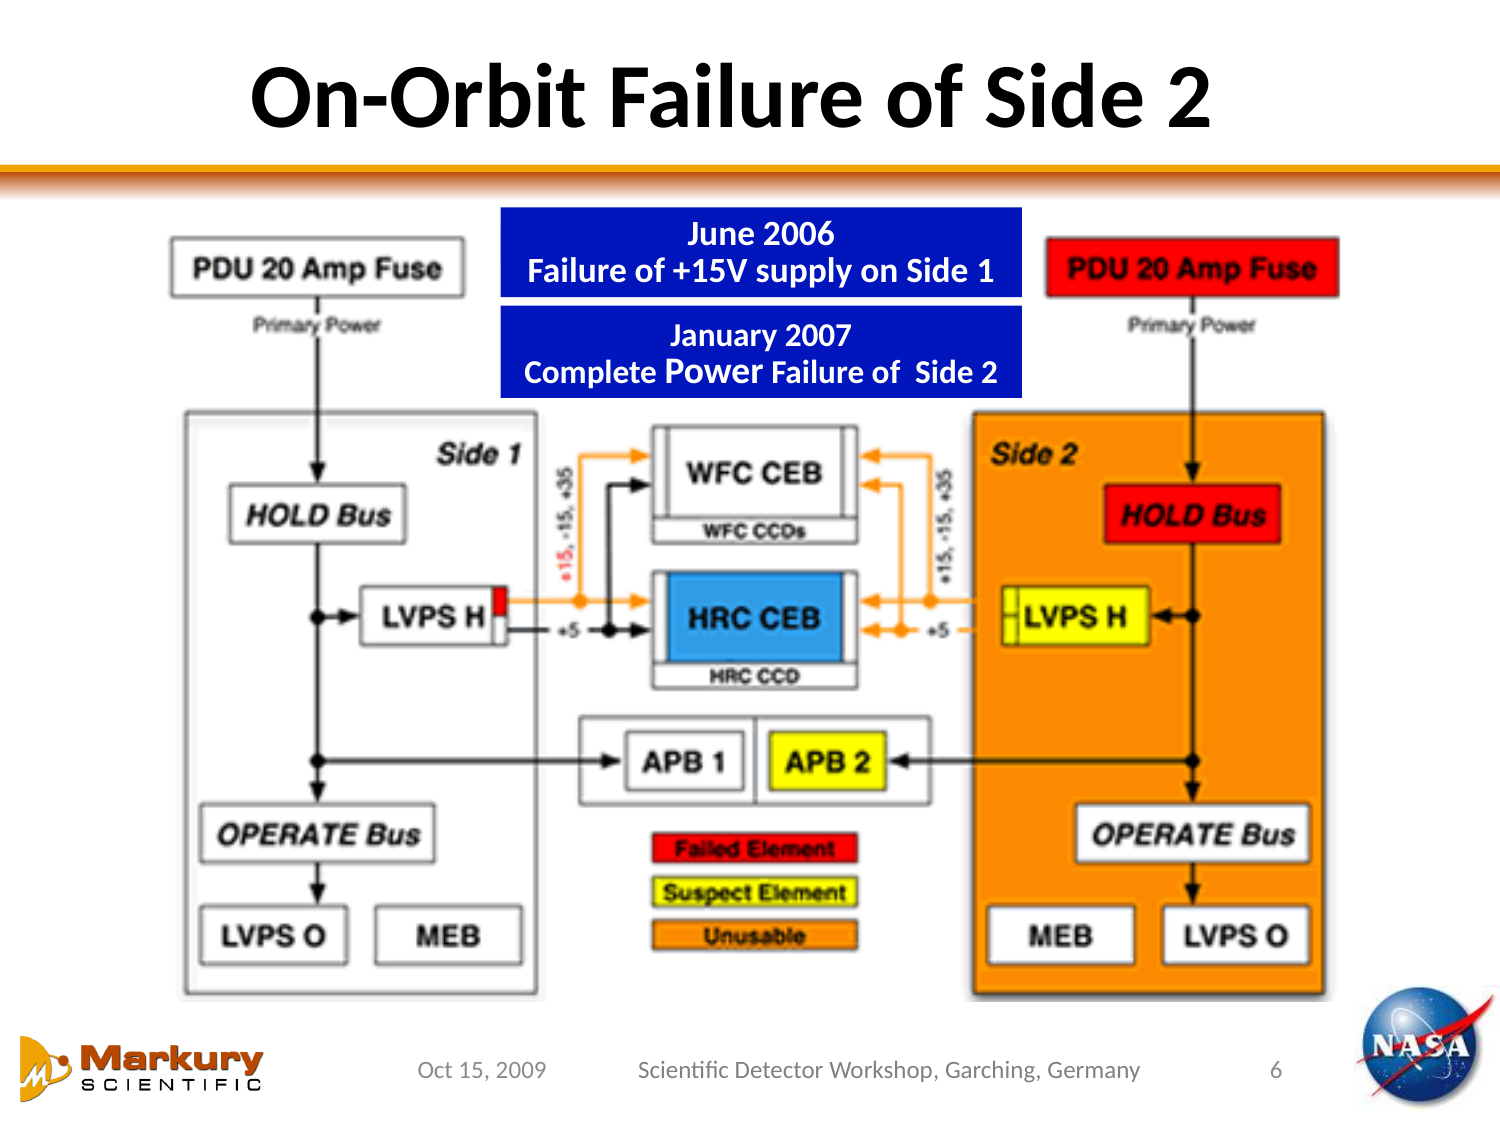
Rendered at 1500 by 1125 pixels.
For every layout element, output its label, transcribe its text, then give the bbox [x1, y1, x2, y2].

text_box June 2006 Failure of +15V supply on Side 1 [500, 207, 1022, 213]
picture [1354, 985, 1500, 1112]
picture [17, 1033, 267, 1105]
footer Scientific Detector Workshop, Garching, Germany [591, 1038, 1188, 1099]
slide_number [402, 1038, 591, 1099]
title On-Orbit Failure of Side 2 [24, 26, 1460, 155]
picture [145, 214, 1341, 1002]
slide_number 6 [1233, 1038, 1319, 1099]
